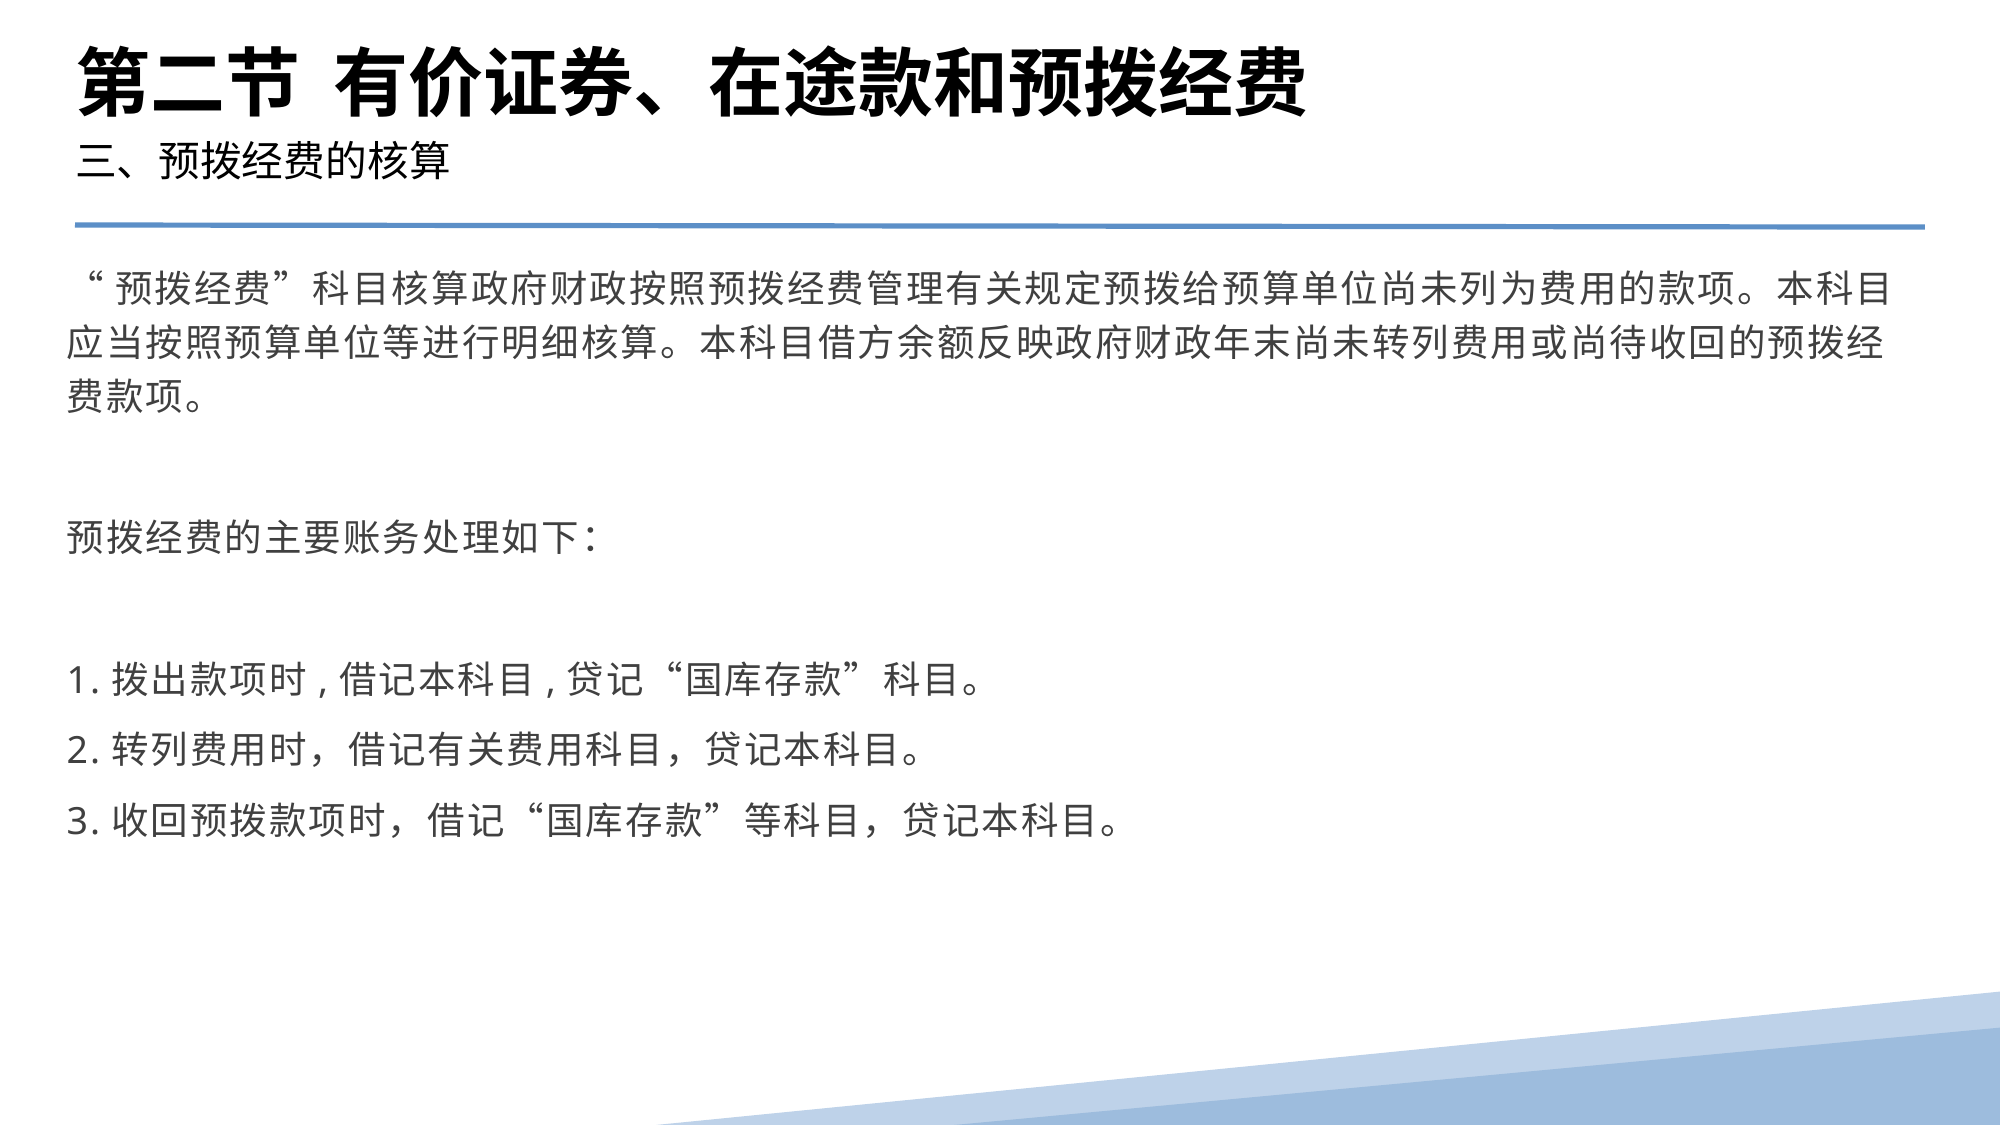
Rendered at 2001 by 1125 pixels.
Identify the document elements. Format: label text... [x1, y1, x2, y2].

text_box 第二节 有价证券、在途款和预拨经费 [75, 24, 1925, 124]
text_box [656, 991, 2000, 1125]
text_box “预拨经费”科目核算政府财政按照预拨经费管理有关规定预拨给预算单位尚未列为费用的款项。本科目应当按照预算单位等进行明细核算。本科目借方余额反映政府财政年末尚未转列费用或尚待收回的预拨经费款项。 预拨经费的主要账务处理如下： 1.拨出款项时,借记本科目,贷记“国库存款”科目。 2.转列费用时，借记有关费用科目，贷记本科目。 3.收回预拨款项时，借记“国库存款”等科目，贷记本科目。 [56, 251, 1925, 876]
text_box 三、预拨经费的核算 [75, 124, 1925, 200]
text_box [74, 224, 1925, 228]
